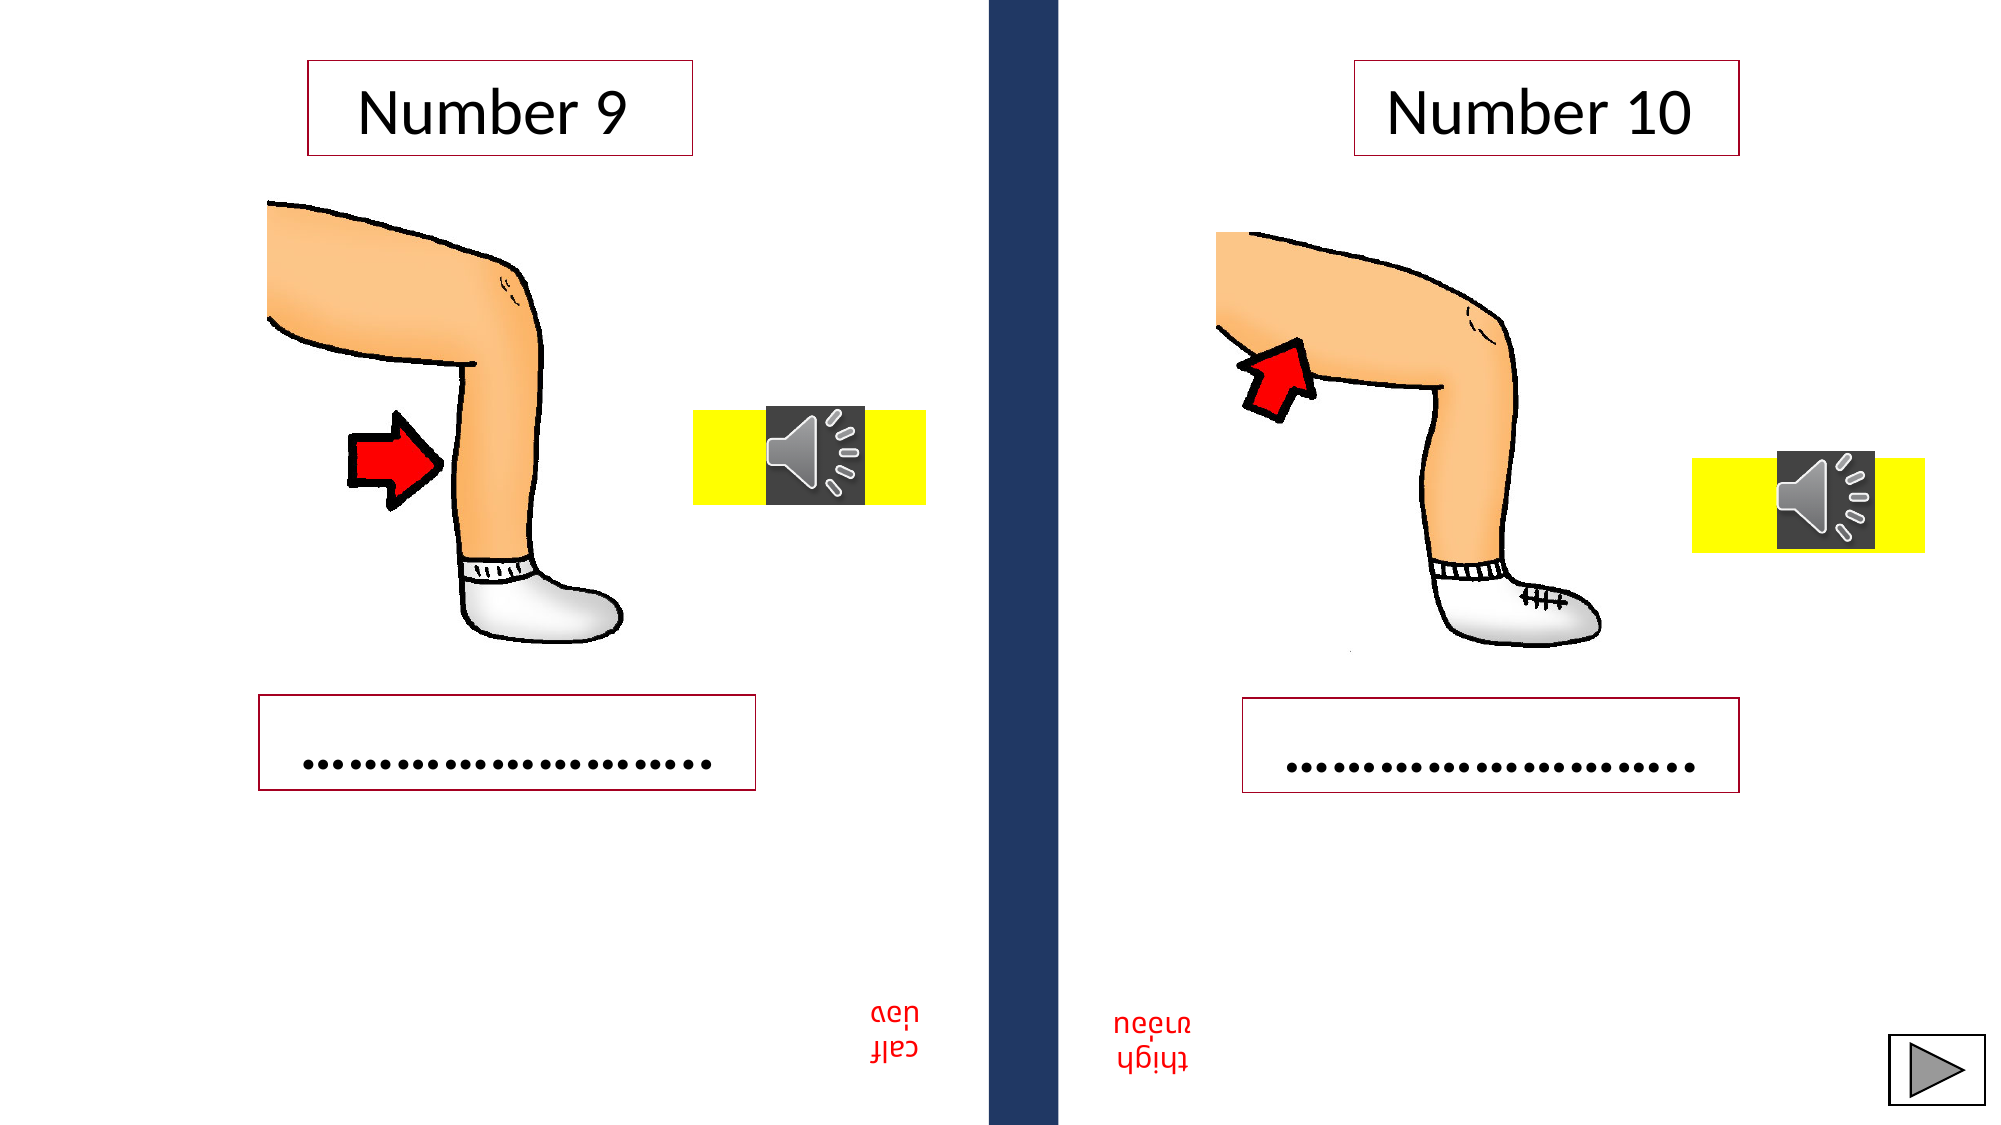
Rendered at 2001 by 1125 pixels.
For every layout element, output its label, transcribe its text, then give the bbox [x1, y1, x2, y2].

table_header [693, 410, 765, 505]
table_header [866, 410, 926, 505]
picture [267, 190, 673, 662]
text_box …………………….. [259, 695, 756, 790]
text_box [988, 0, 1059, 1125]
text_box thigh ขาอ่อน [1082, 1004, 1223, 1089]
text_box …………………….. [1242, 697, 1739, 793]
text_box [1888, 1034, 1986, 1106]
picture [1216, 232, 1668, 684]
picture [765, 405, 866, 506]
picture [1775, 449, 1876, 550]
text_box calf น่อง [830, 993, 960, 1078]
table_header [1692, 458, 1925, 553]
text_box Number 10 [1354, 60, 1739, 156]
text_box Number 9 [308, 60, 693, 156]
